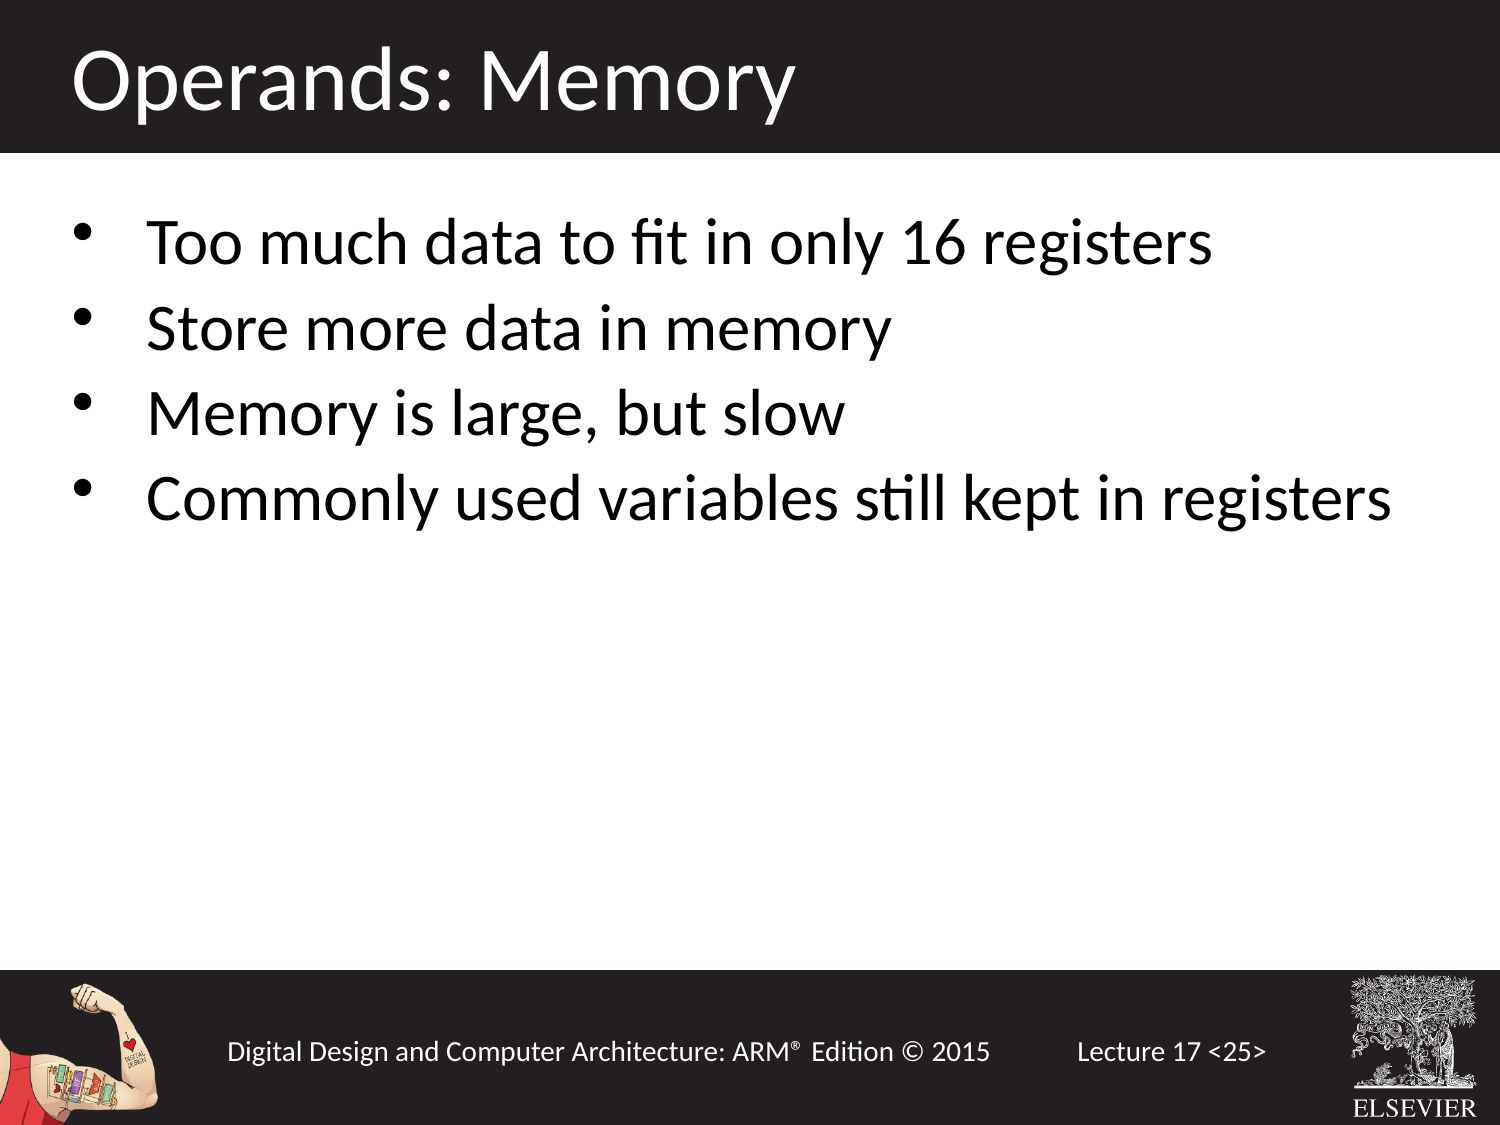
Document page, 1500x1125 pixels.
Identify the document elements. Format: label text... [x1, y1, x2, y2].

picture [1350, 974, 1477, 1117]
text_box Operands: Memory [56, 11, 1488, 136]
picture [0, 979, 163, 1125]
text_box Too much data to fit in only 16 registers Store more data in memory Memory is large, but slow Commonly used variables still kept in registers [56, 199, 1413, 1013]
